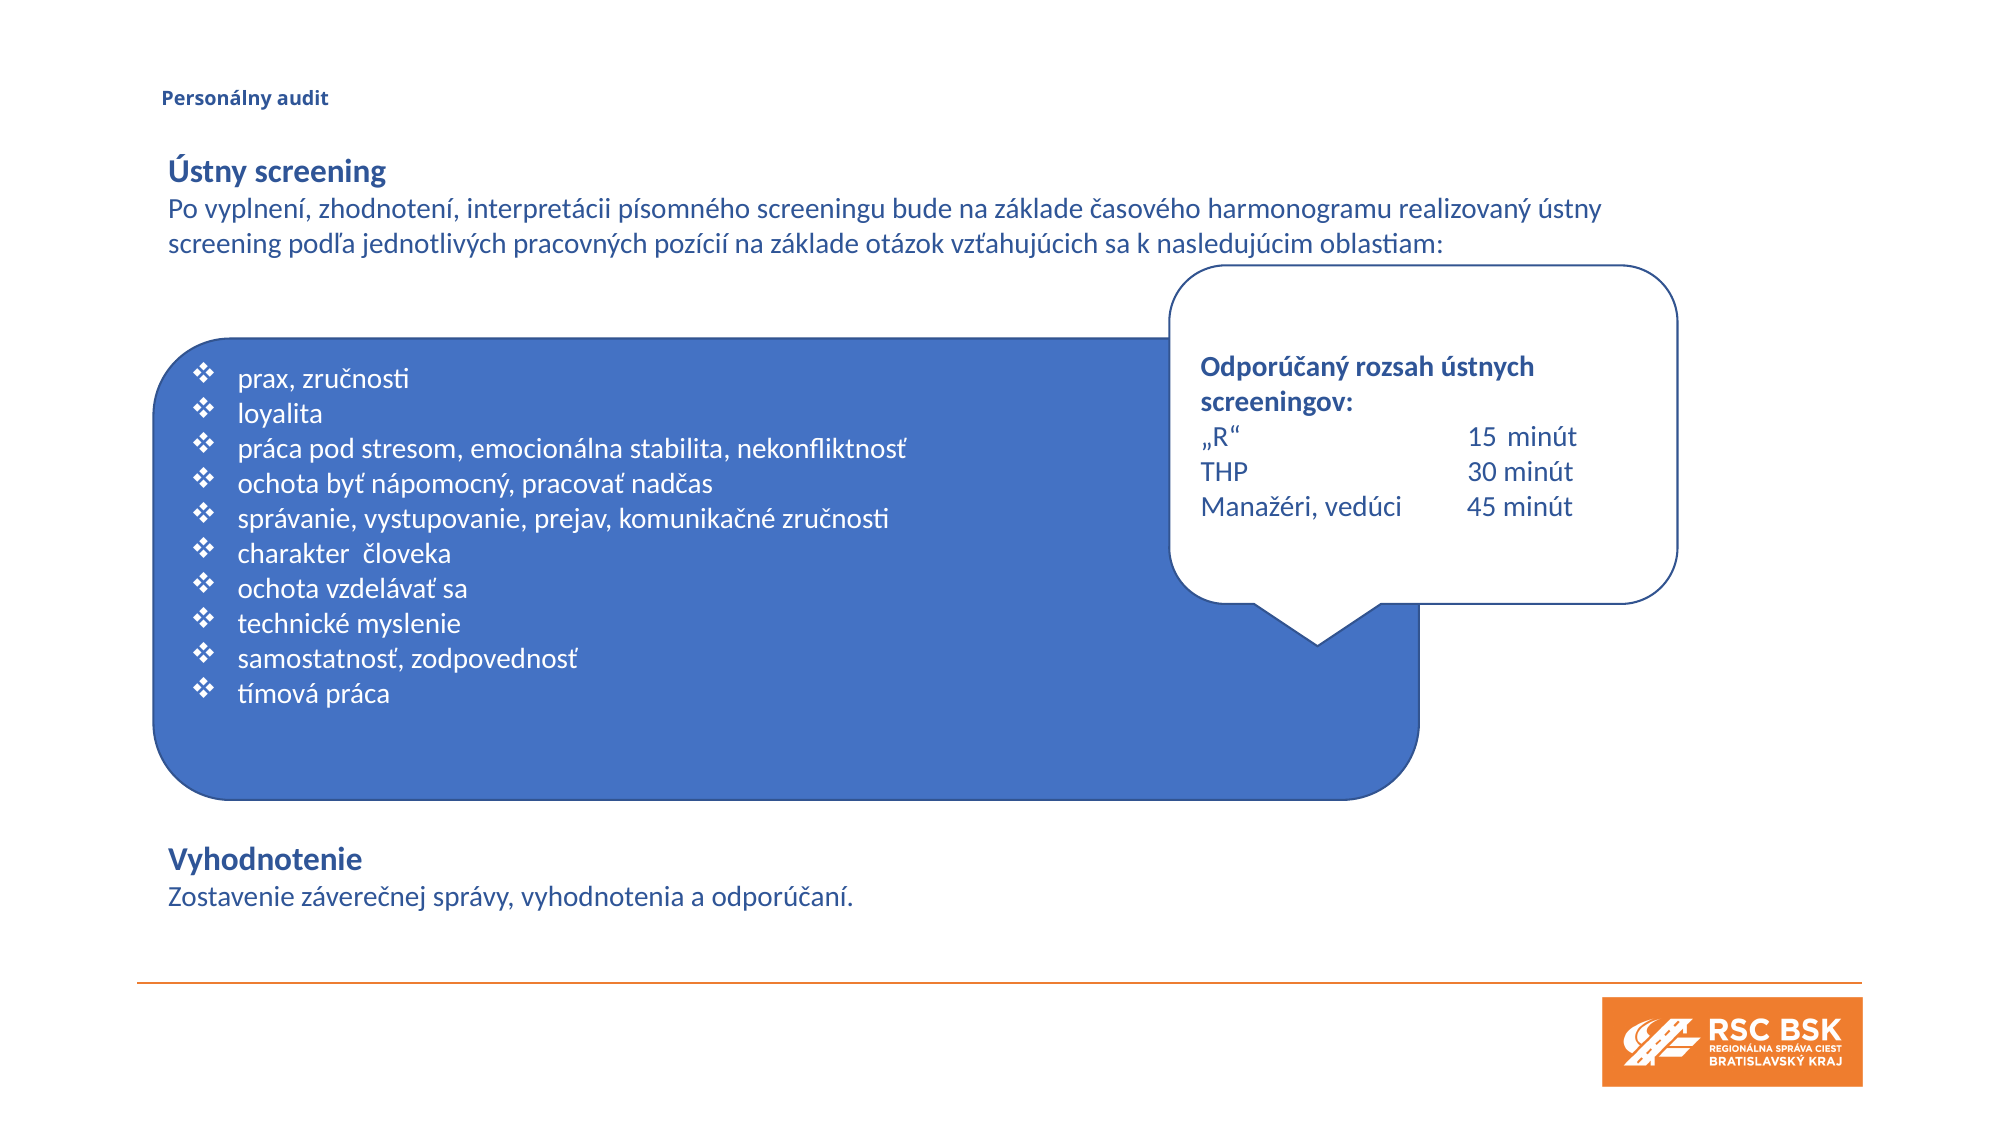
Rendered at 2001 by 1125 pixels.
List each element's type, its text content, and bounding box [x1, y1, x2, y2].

text_box Odporúčaný rozsah ústnych screeningov: „R“ 15 minút THP 30 minút Manažéri, vedúci 45 minút [1168, 337, 1679, 648]
title Personálny audit [146, 59, 1872, 142]
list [1602, 997, 1863, 1087]
text_box Vyhodnotenie Zostavenie záverečnej správy, vyhodnotenia a odporúčaní. [153, 829, 1377, 965]
text_box prax, zručnosti loyalita práca pod stresom, emocionálna stabilita, nekonfliktnosť ochota byť nápomocný, pracovať nadčas správanie, vystupovanie, prejav, komunikačné zručnosti charakter človeka ochota vzdelávať sa technické myslenie samostatnosť, zodpovednosť tímová práca [152, 337, 1420, 801]
text_box Ústny screening Po vyplnení, zhodnotení, interpretácii písomného screeningu bude na základe časového harmonogramu realizovaný ústny screening podľa jednotlivých pracovných pozícií na základe otázok vzťahujúcich sa k nasledujúcim oblastiam: [153, 141, 1723, 337]
